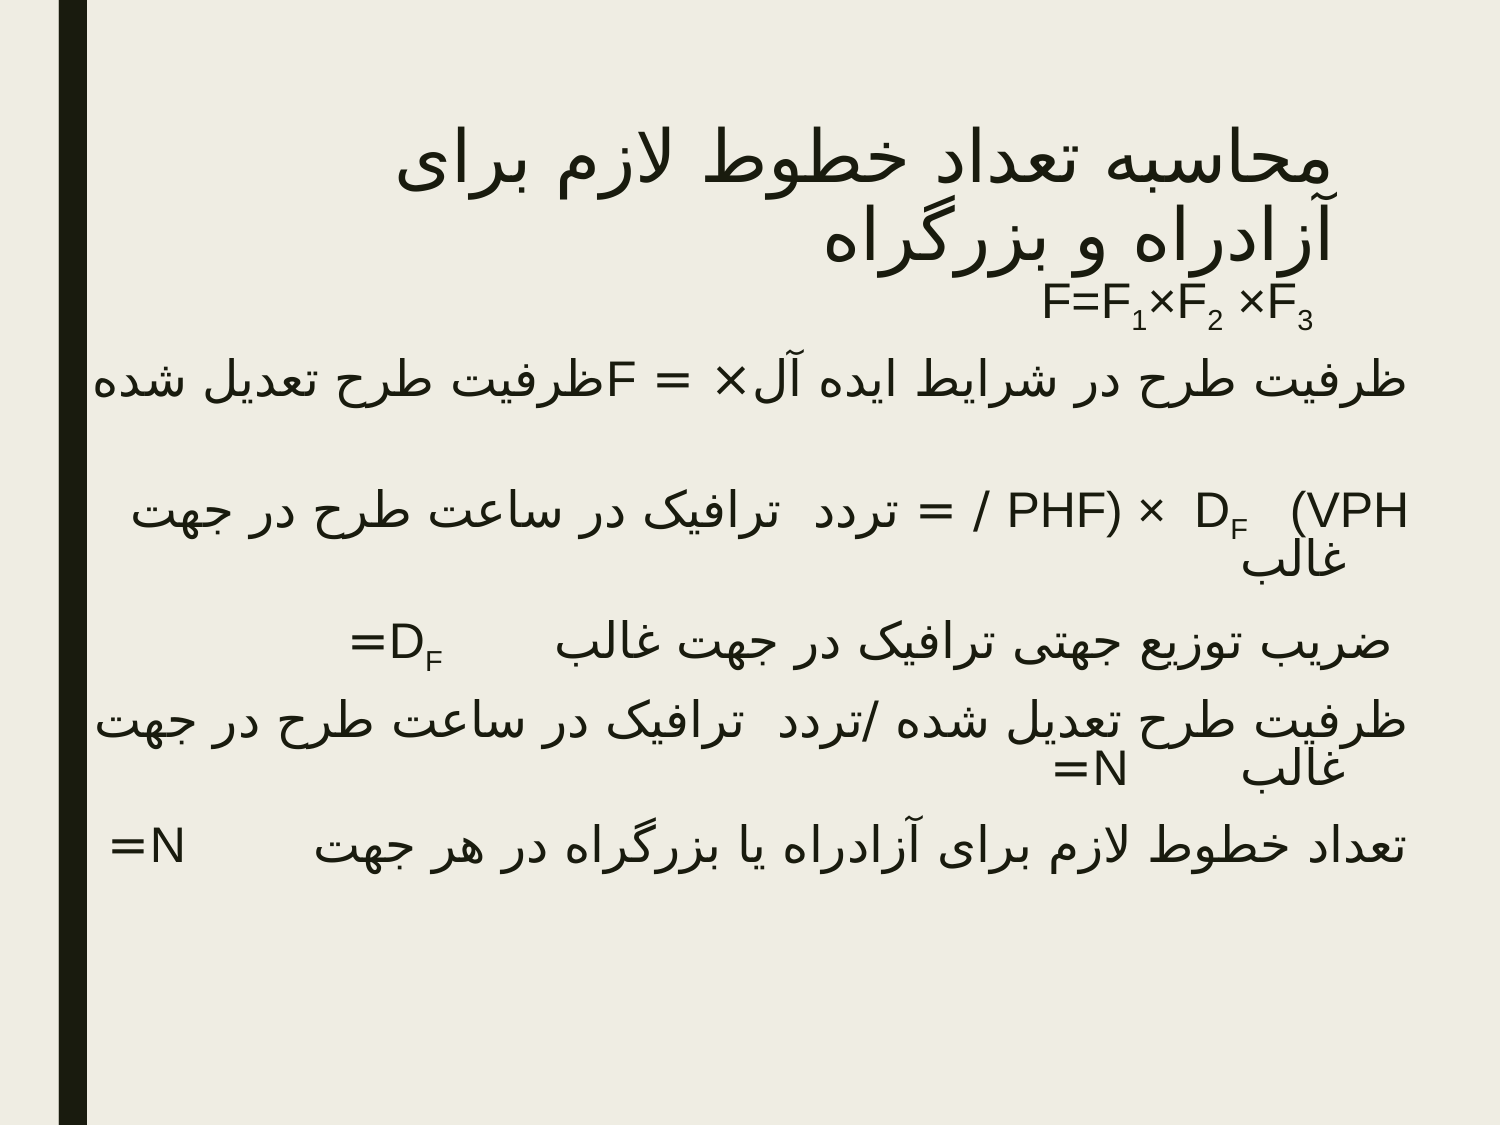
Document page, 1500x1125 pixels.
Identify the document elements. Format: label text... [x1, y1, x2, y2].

title محاسبه تعداد خطوط لازم برای آزادراه و بزرگراه [168, 112, 1351, 267]
list F=F1×F2 ×F3 ظرفیت طرح در شرایط ایده آل× = Fظرفیت طرح تعدیل شده PHF) × DF (VPH / = تردد ترافیک در ساعت طرح در جهت غالب ضریب توزیع جهتی ترافیک در جهت غالب DF= ظرفیت طرح تعدیل شده /تردد ترافیک در ساعت طرح در جهت غالب N= تعداد خطوط لازم برای آزادراه یا بزرگراه در هر جهت N= [64, 267, 1425, 1083]
